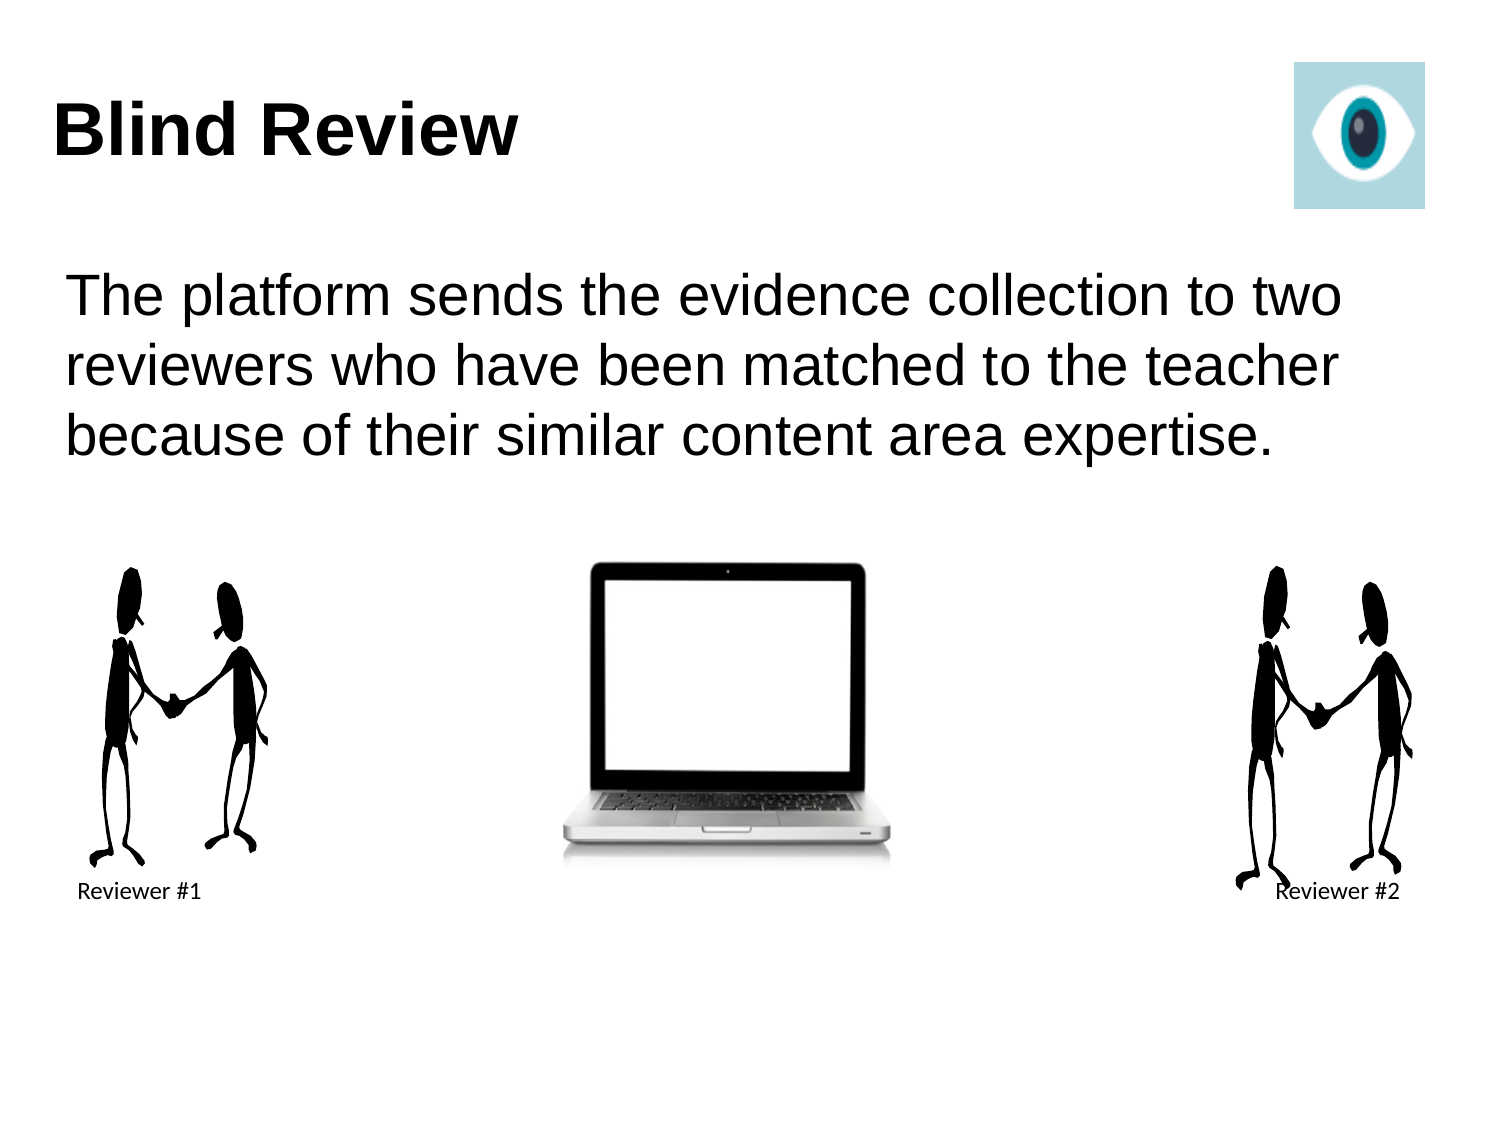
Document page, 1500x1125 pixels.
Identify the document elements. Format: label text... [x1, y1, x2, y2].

picture [560, 531, 894, 869]
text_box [1235, 565, 1500, 913]
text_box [62, 566, 328, 913]
picture [1293, 62, 1426, 209]
list The platform sends the evidence collection to two reviewers who have been matched to the teacher because of their similar content area expertise. [50, 249, 1450, 1036]
text_box Blind Review [37, 73, 1288, 178]
